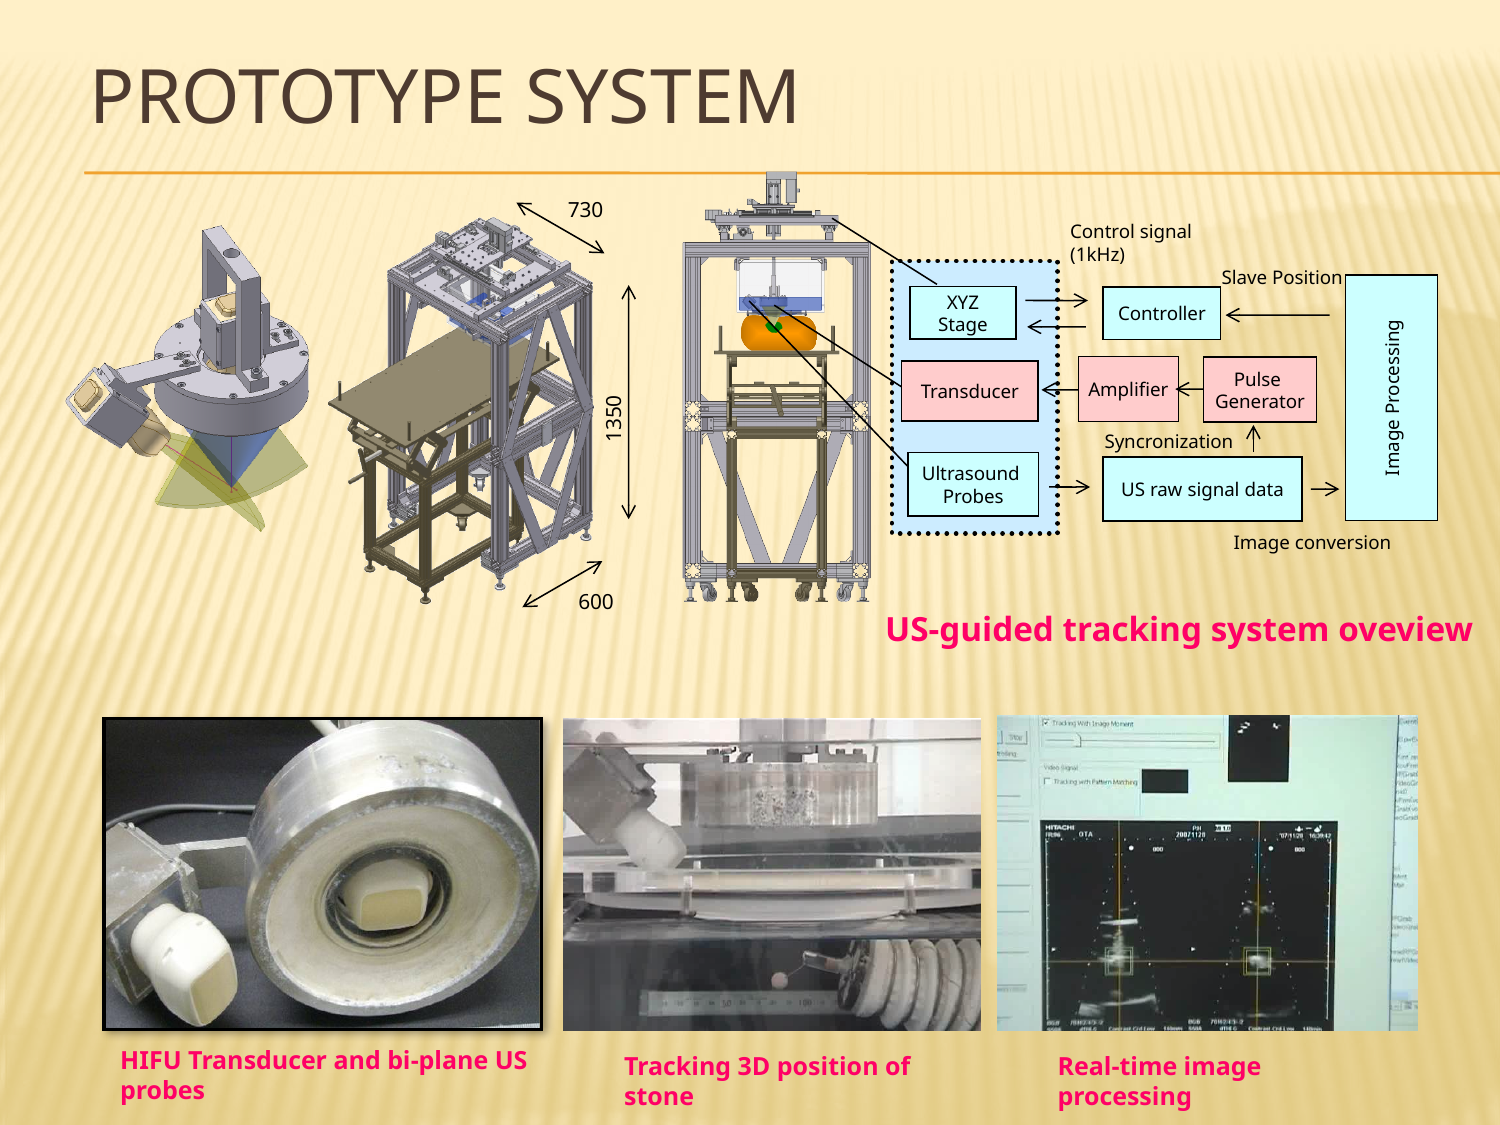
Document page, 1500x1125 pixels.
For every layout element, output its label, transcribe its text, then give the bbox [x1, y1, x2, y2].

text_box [562, 717, 982, 1032]
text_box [996, 714, 1419, 1032]
text_box Real-time image processing [1042, 1048, 1407, 1118]
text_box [58, 170, 1442, 657]
text_box Tracking 3D position of stone [609, 1048, 973, 1118]
title Prototype system [75, 0, 1425, 168]
picture [105, 719, 540, 1029]
text_box HIFU Transducer and bi-plane US probes [105, 1038, 586, 1113]
